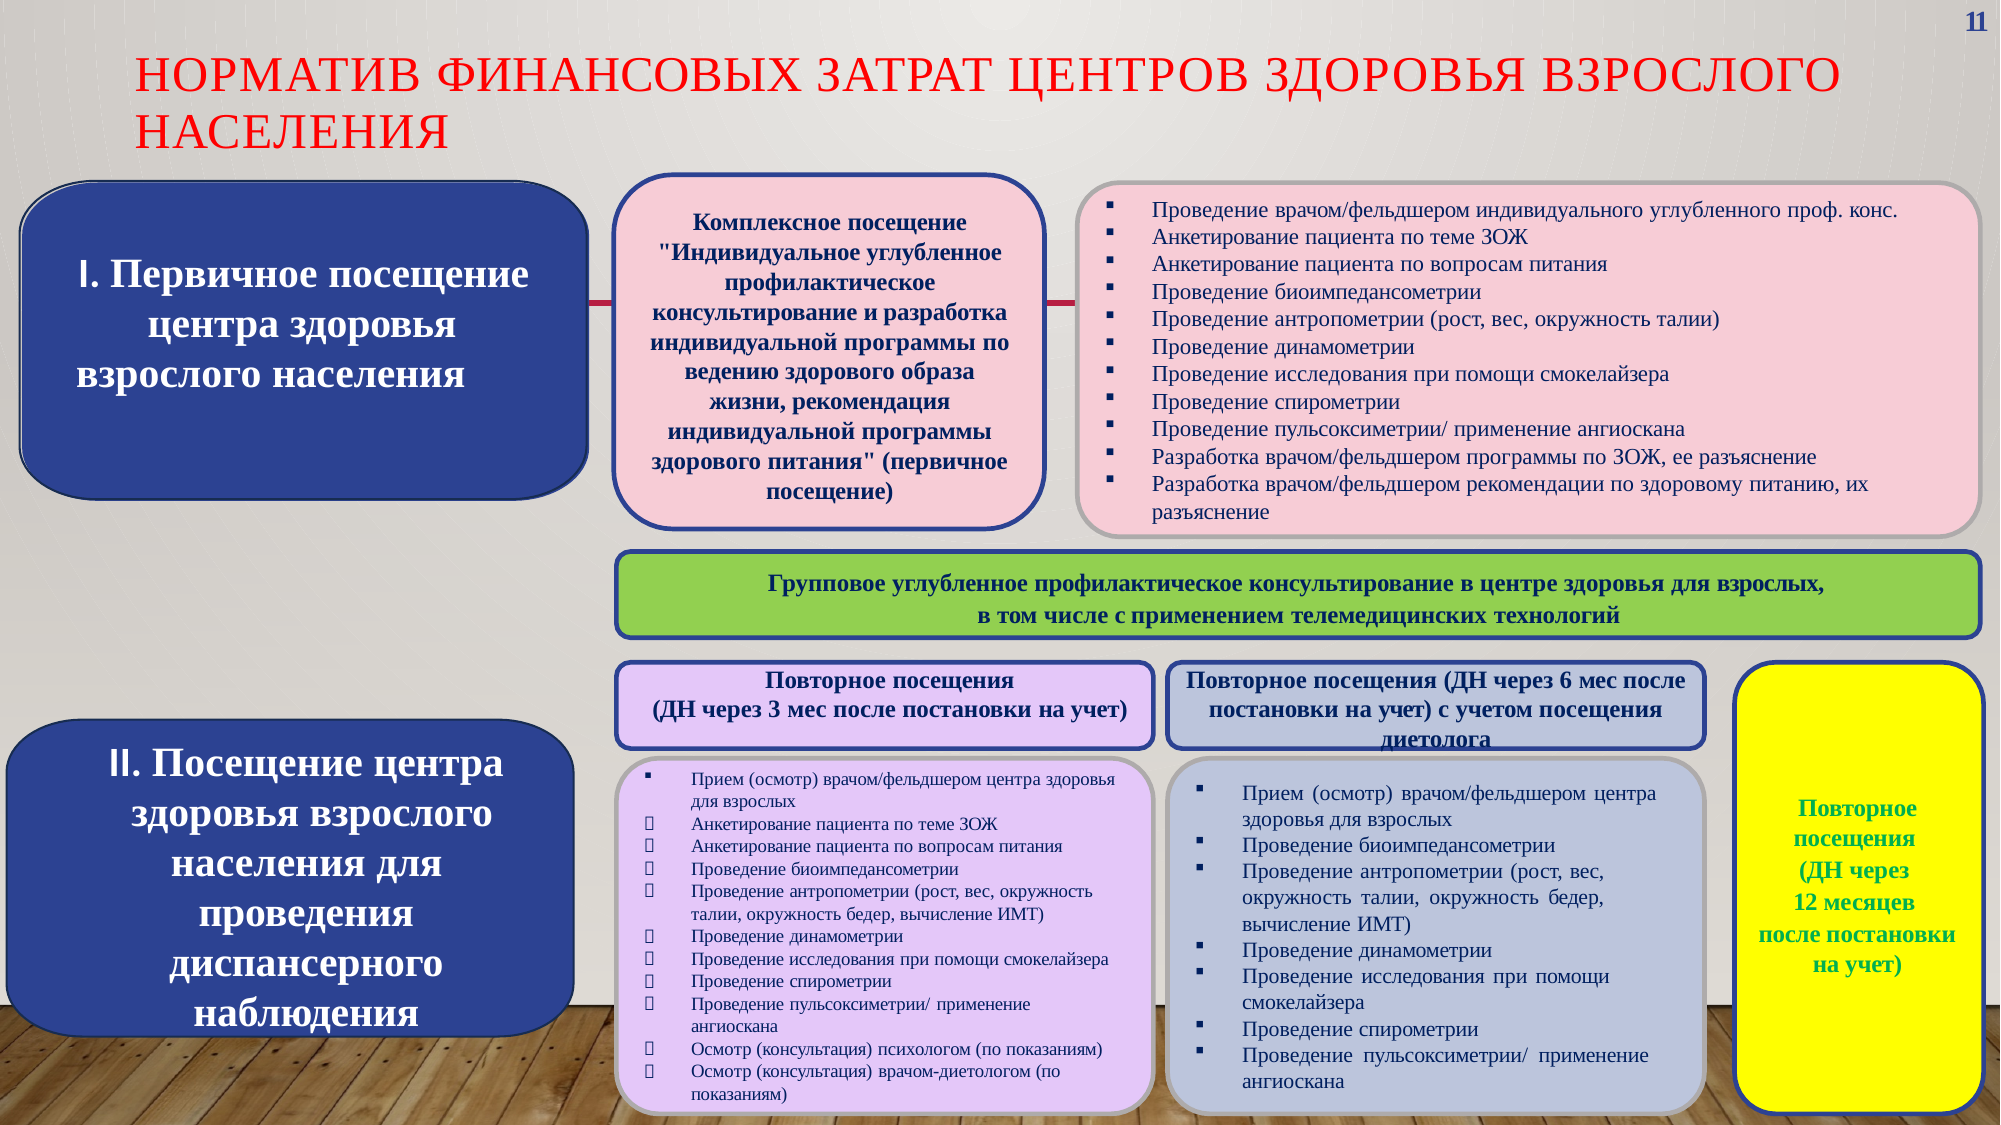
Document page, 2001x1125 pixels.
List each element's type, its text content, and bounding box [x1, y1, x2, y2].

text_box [19, 180, 590, 502]
text_box Комплексное посещение "Индивидуальное углубленное профилактическое консультирование и разработка индивидуальной программы по ведению здорового образа жизни, рекомендация индивидуальной программы здорового питания" (первичное посещение) [646, 202, 1012, 505]
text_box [5, 718, 575, 1038]
text_box 11 [1951, 0, 2000, 37]
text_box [1164, 755, 1708, 1117]
text_box [1167, 662, 1183, 749]
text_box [1074, 179, 1983, 540]
text_box [616, 551, 1981, 638]
text_box Повторное посещения (ДН через 12 месяцев после постановки на учет) [1751, 789, 1962, 978]
text_box Повторное посещения (ДН через 3 мес после постановки на учет) [644, 661, 1135, 723]
text_box [616, 662, 1154, 749]
picture [0, 1005, 2000, 1125]
title Норматив финансовых затрат центров здоровья взрослого населения [132, 42, 1962, 233]
text_box Групповое углубленное профилактическое консультирование в центре здоровья для взрослых, в том числе с применением телемедицинских технологий [644, 563, 1953, 629]
text_box [613, 174, 1045, 529]
text_box [1688, 662, 1705, 749]
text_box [613, 755, 1157, 1117]
text_box Повторное посещения (ДН через 6 мес после постановки на учет) с учетом посещения диетолога [1183, 661, 1688, 753]
text_box [1734, 662, 1984, 1114]
